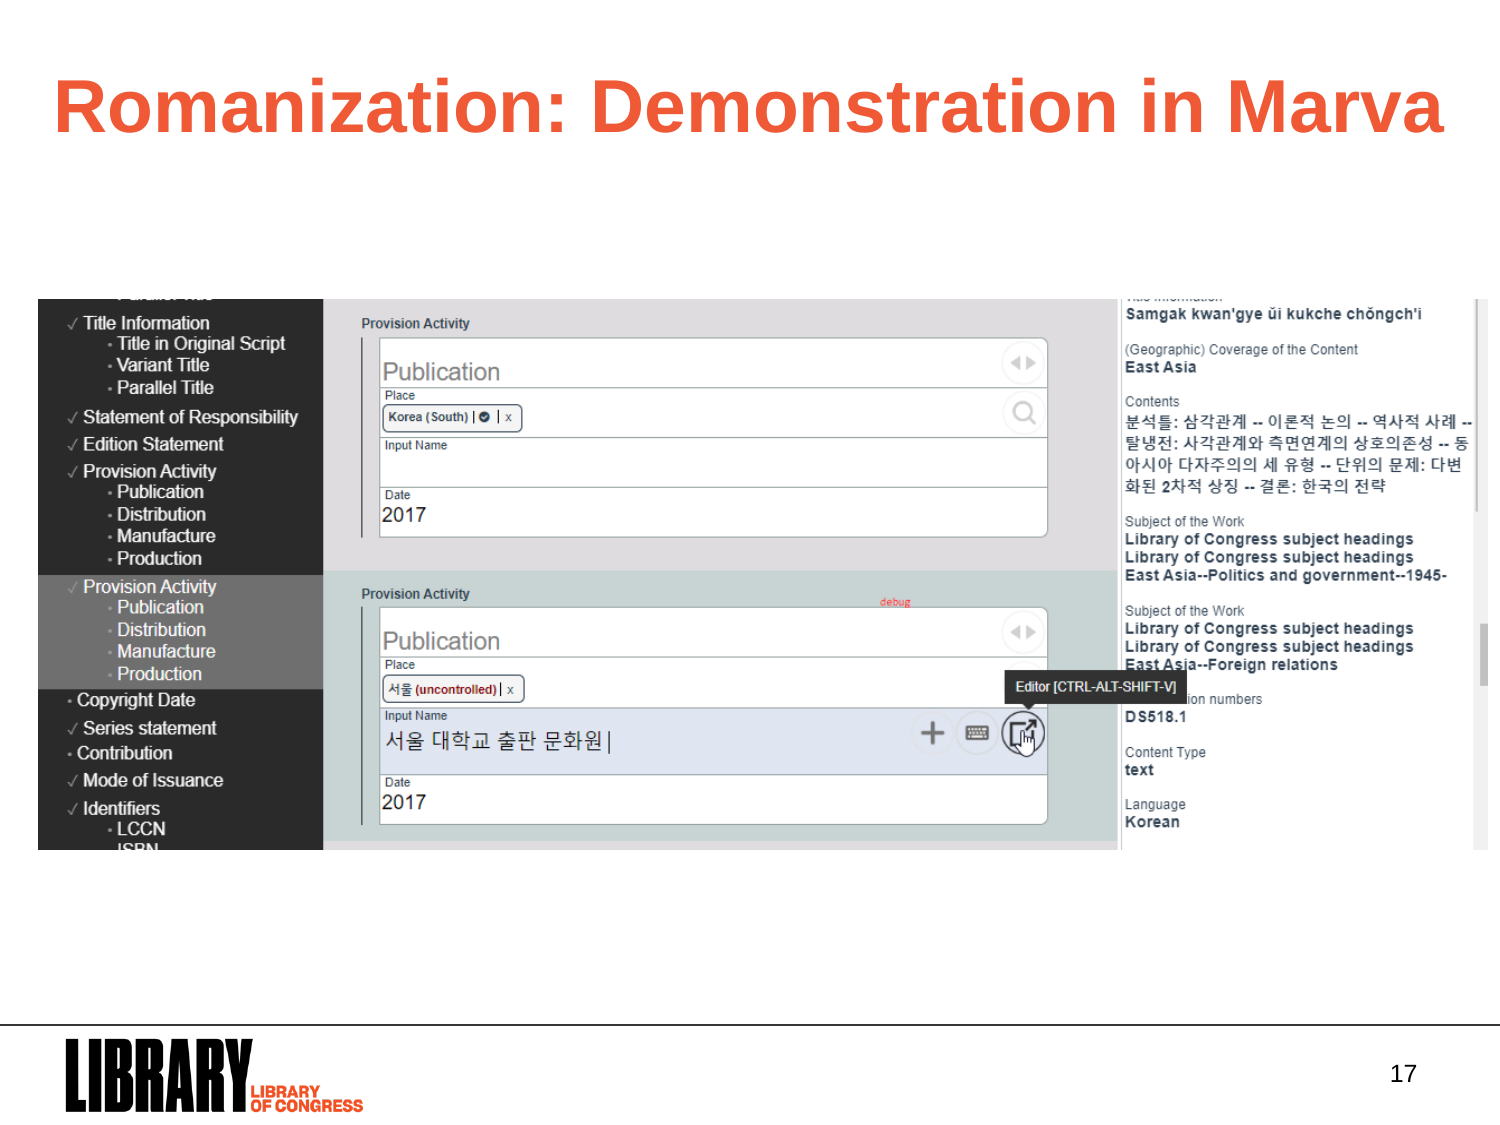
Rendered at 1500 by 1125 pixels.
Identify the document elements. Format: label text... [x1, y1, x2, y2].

text_box Romanization: Demonstration in Marva [38, 49, 1500, 155]
picture [62, 1035, 366, 1115]
picture [38, 299, 1488, 851]
